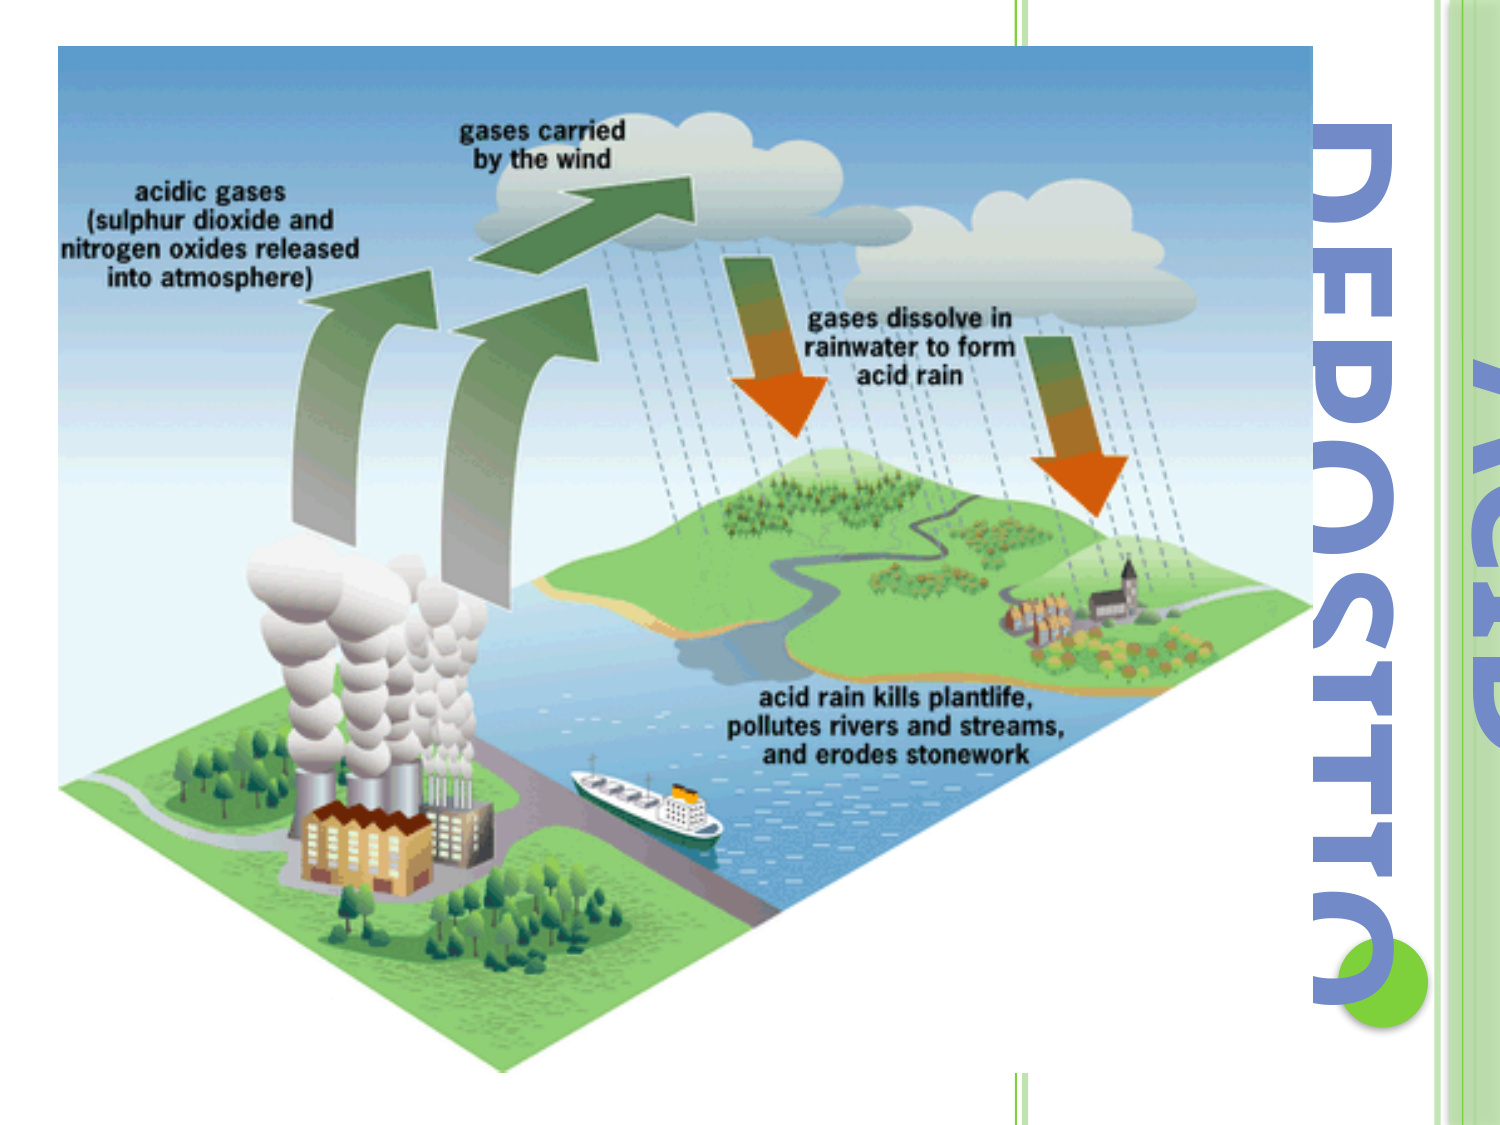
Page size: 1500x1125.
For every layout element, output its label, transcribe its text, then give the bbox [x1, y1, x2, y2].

title Acid Deposition [1313, 45, 1325, 1080]
list Is the general term for acid coming down to the Earth’s surface from the air Wet deposition- the acid comes down in the form of rain or snow Dry deposition- the acid comes down as gas or dry particles, without water [50, 45, 975, 1083]
picture [58, 46, 1313, 1074]
